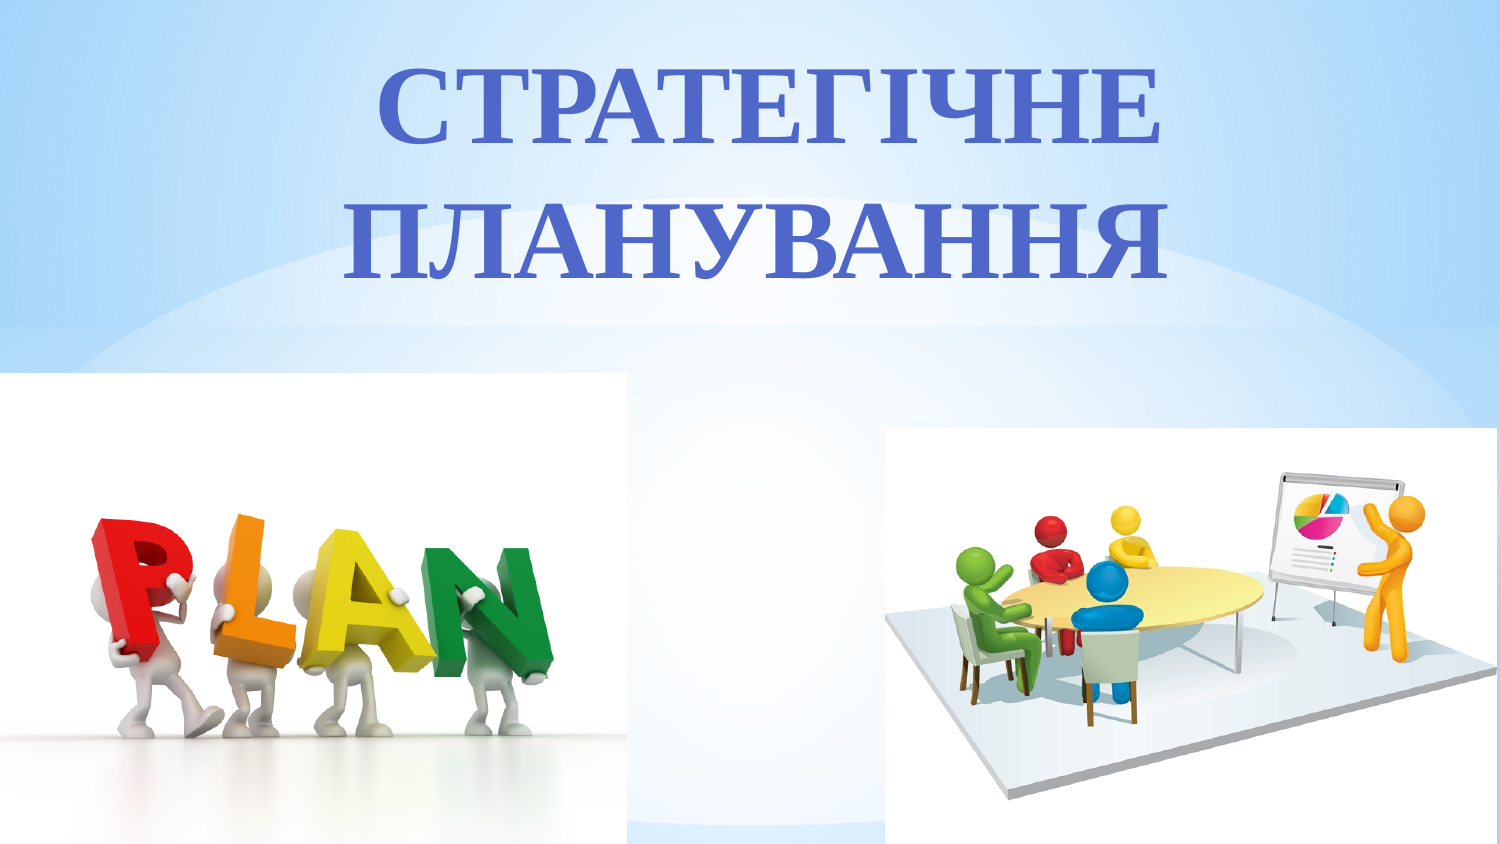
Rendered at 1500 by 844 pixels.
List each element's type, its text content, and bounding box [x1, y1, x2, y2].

subtitle Стратегічне планування [53, 23, 1489, 154]
picture [0, 373, 628, 844]
picture [884, 428, 1498, 844]
